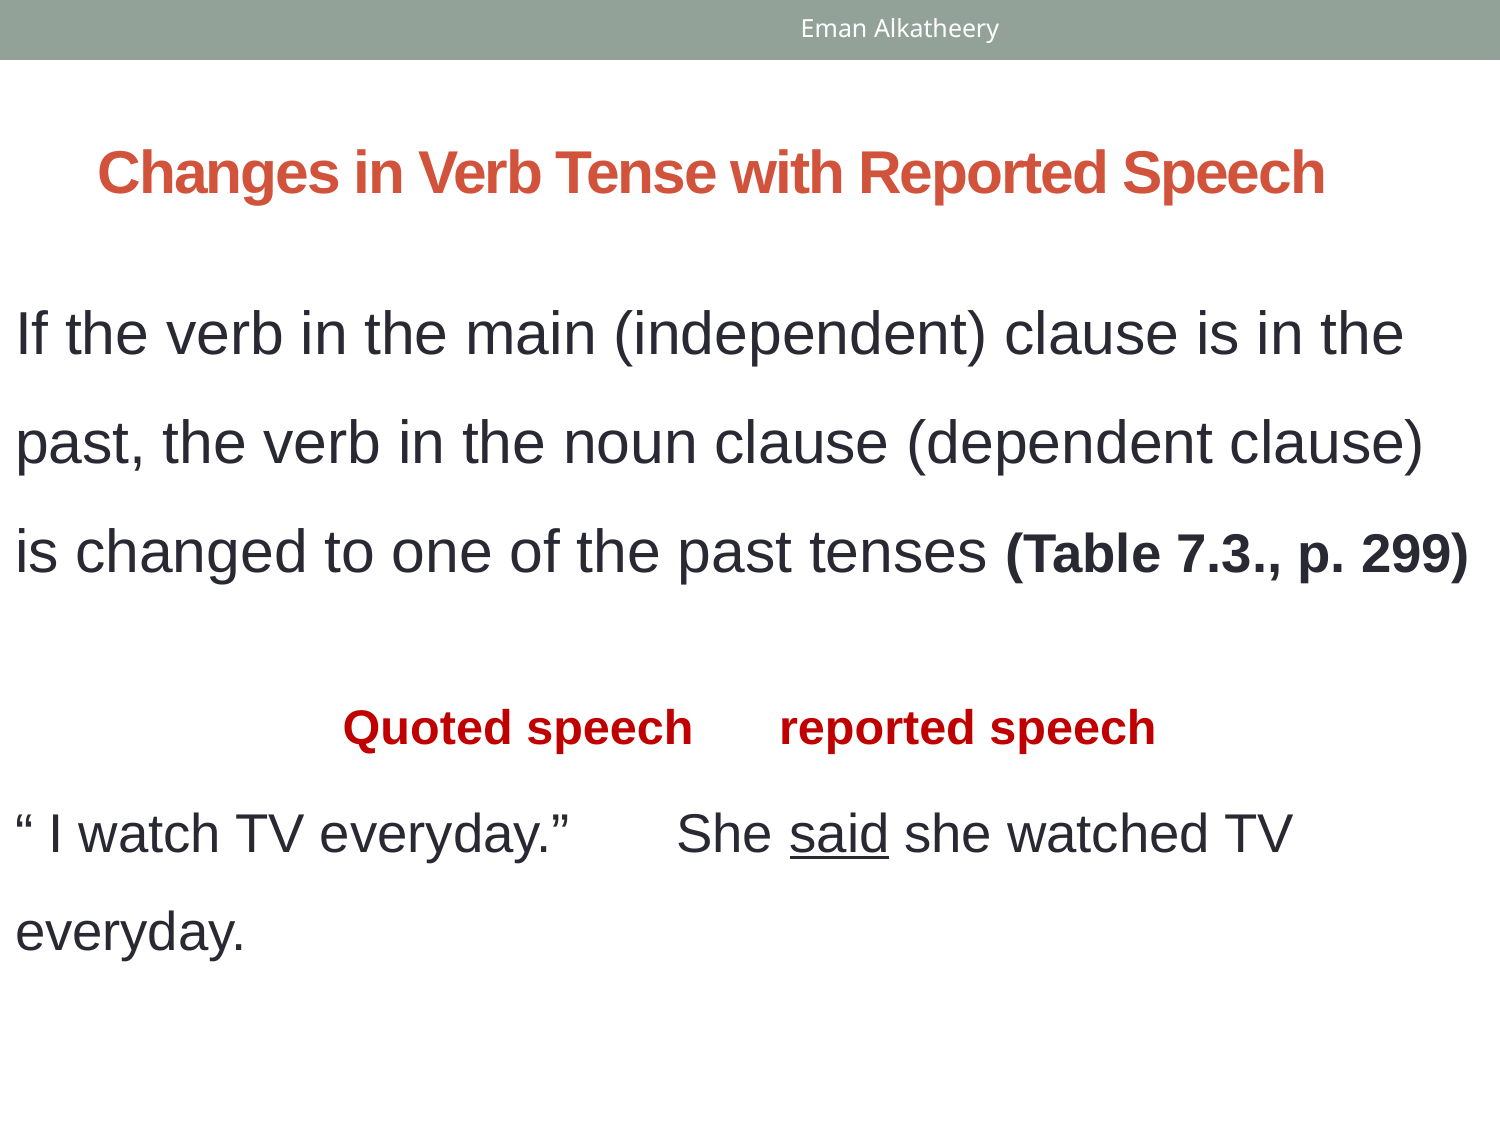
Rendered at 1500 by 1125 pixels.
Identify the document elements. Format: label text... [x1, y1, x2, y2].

list If the verb in the main (independent) clause is in the past, the verb in the noun clause (dependent clause) is changed to one of the past tenses (Table 7.3., p. 299) Quoted speech reported speech “ I watch TV everyday.” She said she watched TV everyday. [0, 250, 1500, 1001]
title Changes in Verb Tense with Reported Speech [82, 107, 1424, 232]
footer Eman Alkatheery [562, 3, 1238, 57]
